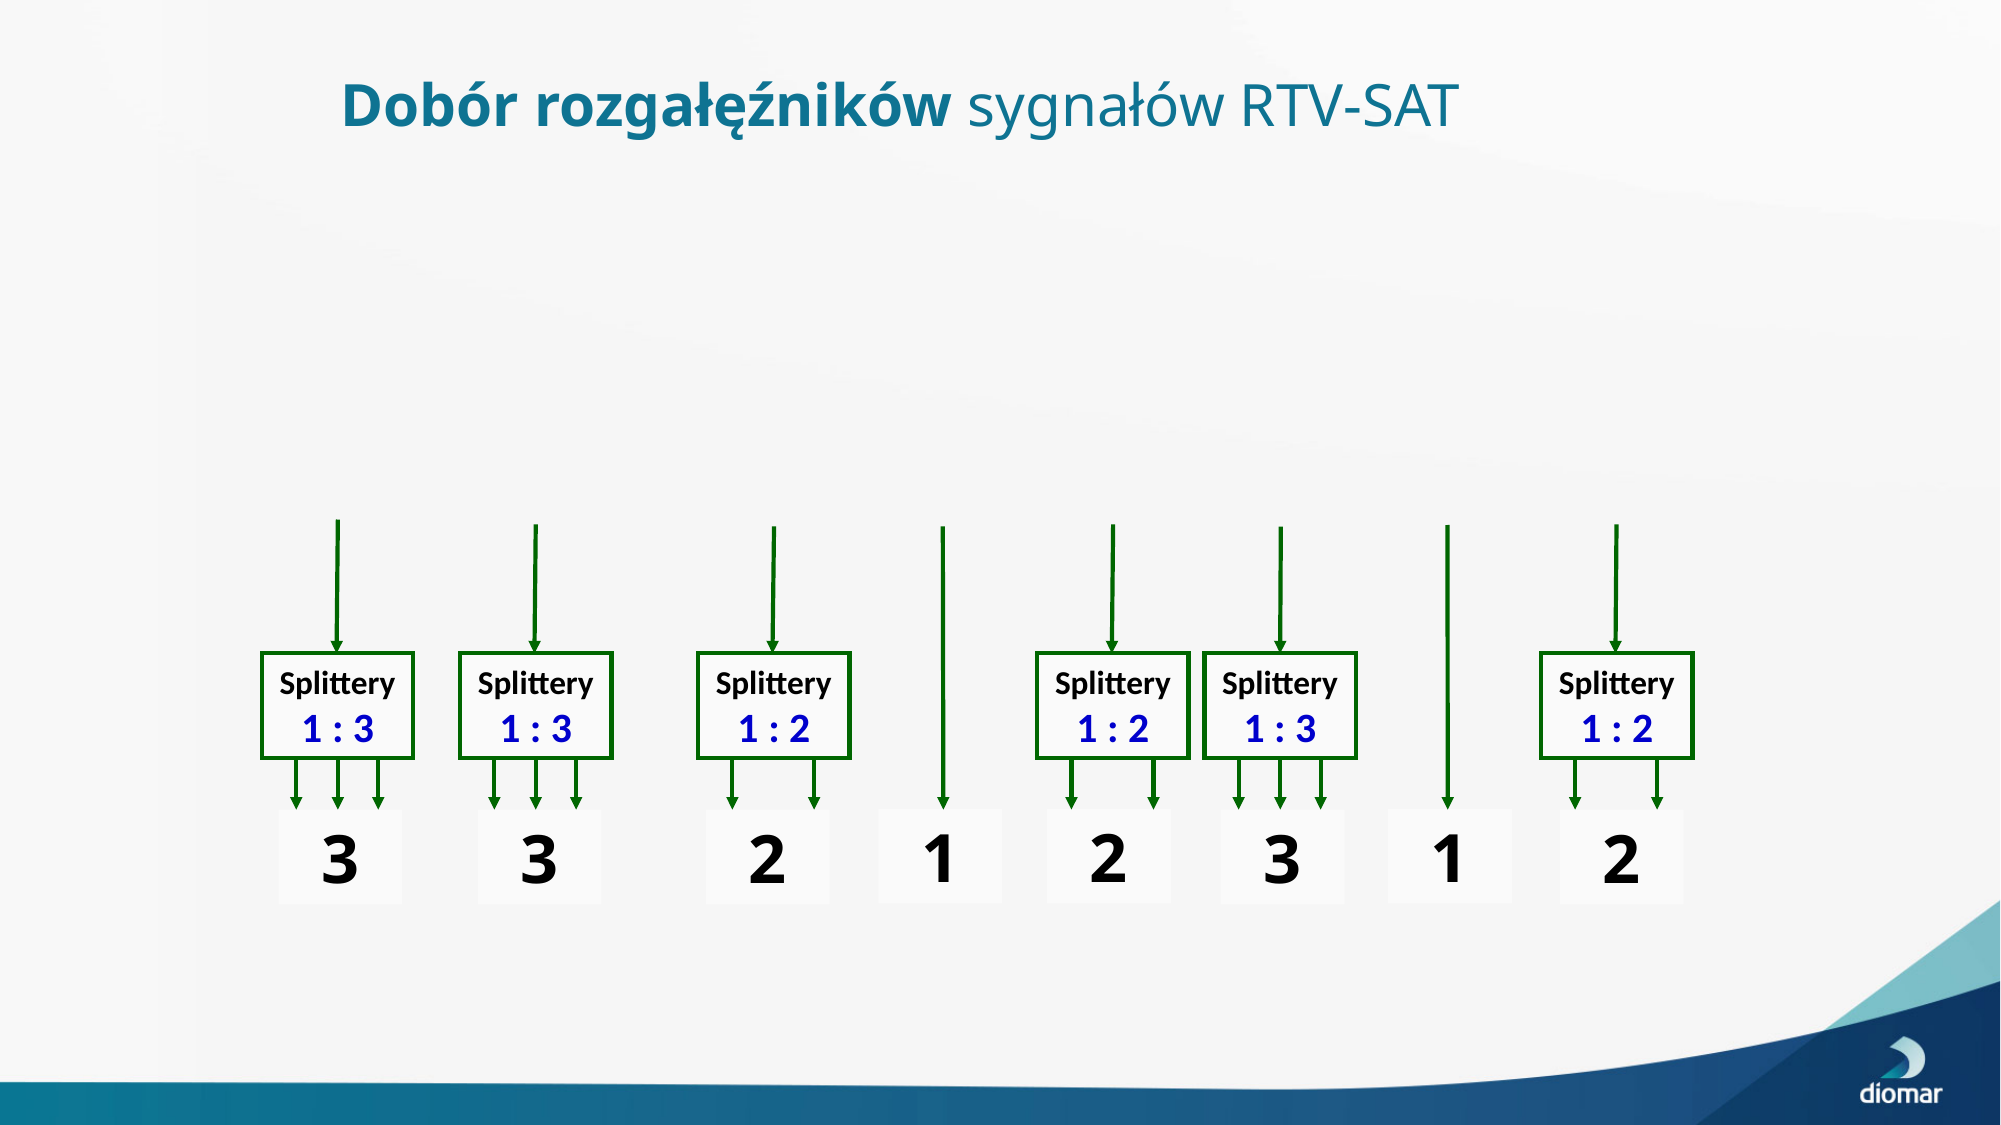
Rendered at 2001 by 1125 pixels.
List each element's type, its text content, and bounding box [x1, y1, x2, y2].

text_box Splittery 1 : 3 [262, 653, 414, 759]
text_box 3 [477, 809, 602, 905]
picture [0, 0, 2001, 1125]
text_box Splittery 1 : 3 [460, 653, 612, 759]
text_box Splittery 1 : 2 [1037, 653, 1189, 759]
title Dobór rozgałęźników sygnałów RTV-SAT [325, 61, 1655, 154]
text_box Splittery 1 : 2 [698, 653, 850, 759]
text_box 2 [705, 809, 830, 905]
text_box 1 [1387, 808, 1512, 904]
text_box 1 [878, 808, 1002, 904]
text_box 3 [278, 809, 403, 905]
text_box Splittery 1 : 2 [1541, 653, 1693, 759]
text_box Splittery 1 : 3 [1204, 653, 1356, 759]
text_box 2 [1559, 809, 1684, 905]
text_box 3 [1220, 809, 1345, 905]
text_box 2 [1046, 808, 1171, 904]
